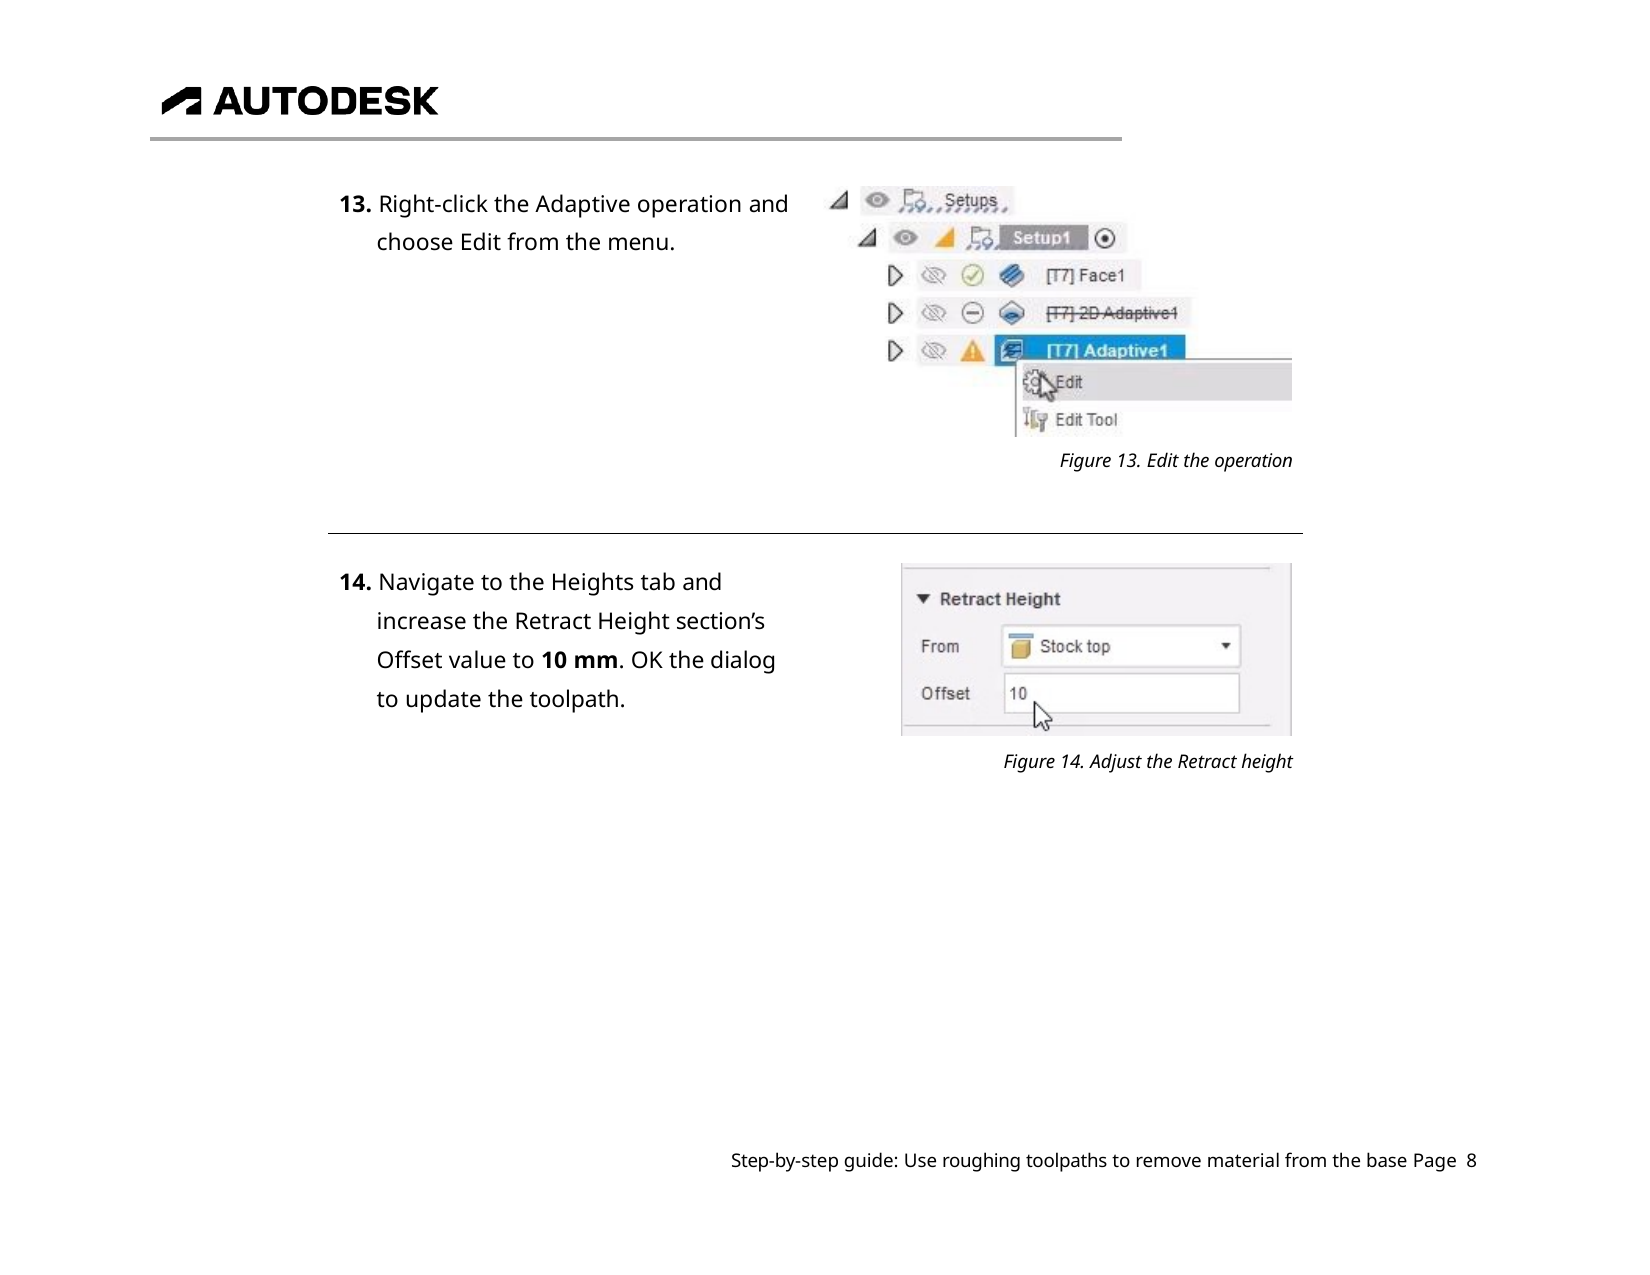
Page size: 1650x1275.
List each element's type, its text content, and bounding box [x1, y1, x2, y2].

picture [900, 563, 1292, 737]
slide_number Step-by-step guide: Use roughing toolpaths to remove material from the base Page 10 [729, 1145, 1509, 1275]
picture [822, 186, 1292, 437]
table_header Figure 13. Edit the operation [809, 187, 1303, 533]
table_header 13. Right-click the Adaptive operation and choose Edit from the menu. [328, 187, 809, 533]
table_cell Figure 14. Adjust the Retract height [809, 534, 1303, 781]
table_cell 14. Navigate to the Heights tab and increase the Retract Height section’s Offset value to 10 mm. OK the dialog to update the toolpath. [328, 534, 809, 781]
picture [161, 86, 439, 115]
